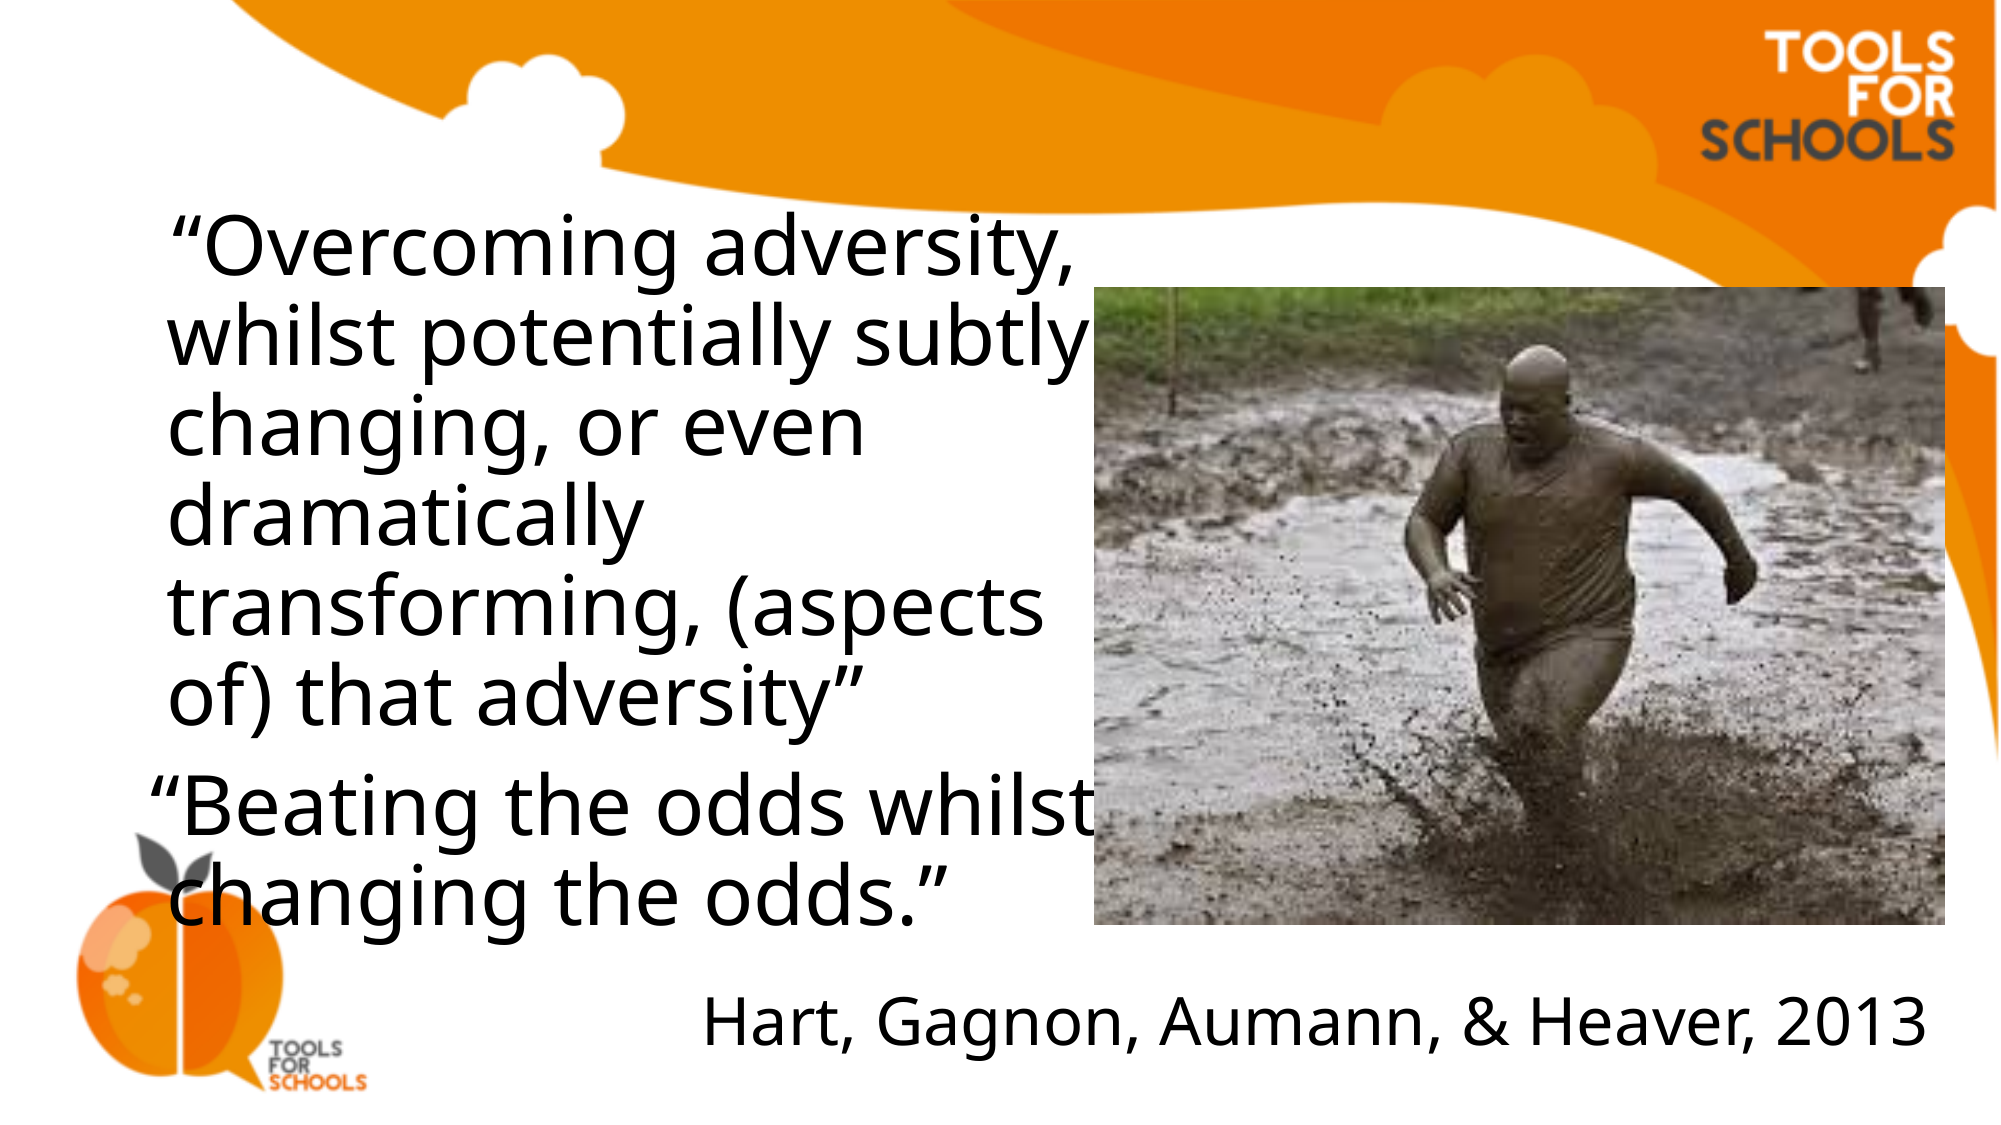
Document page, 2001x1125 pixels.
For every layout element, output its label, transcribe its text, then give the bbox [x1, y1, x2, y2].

list “Overcoming adversity, whilst potentially subtly changing, or even dramatically transforming, (aspects of) that adversity” “Beating the odds whilst changing the odds.” [114, 196, 1130, 1014]
title Hart, Gagnon, Aumann, & Heaver, 2013 [373, 925, 1945, 1125]
picture [0, 0, 2001, 1125]
